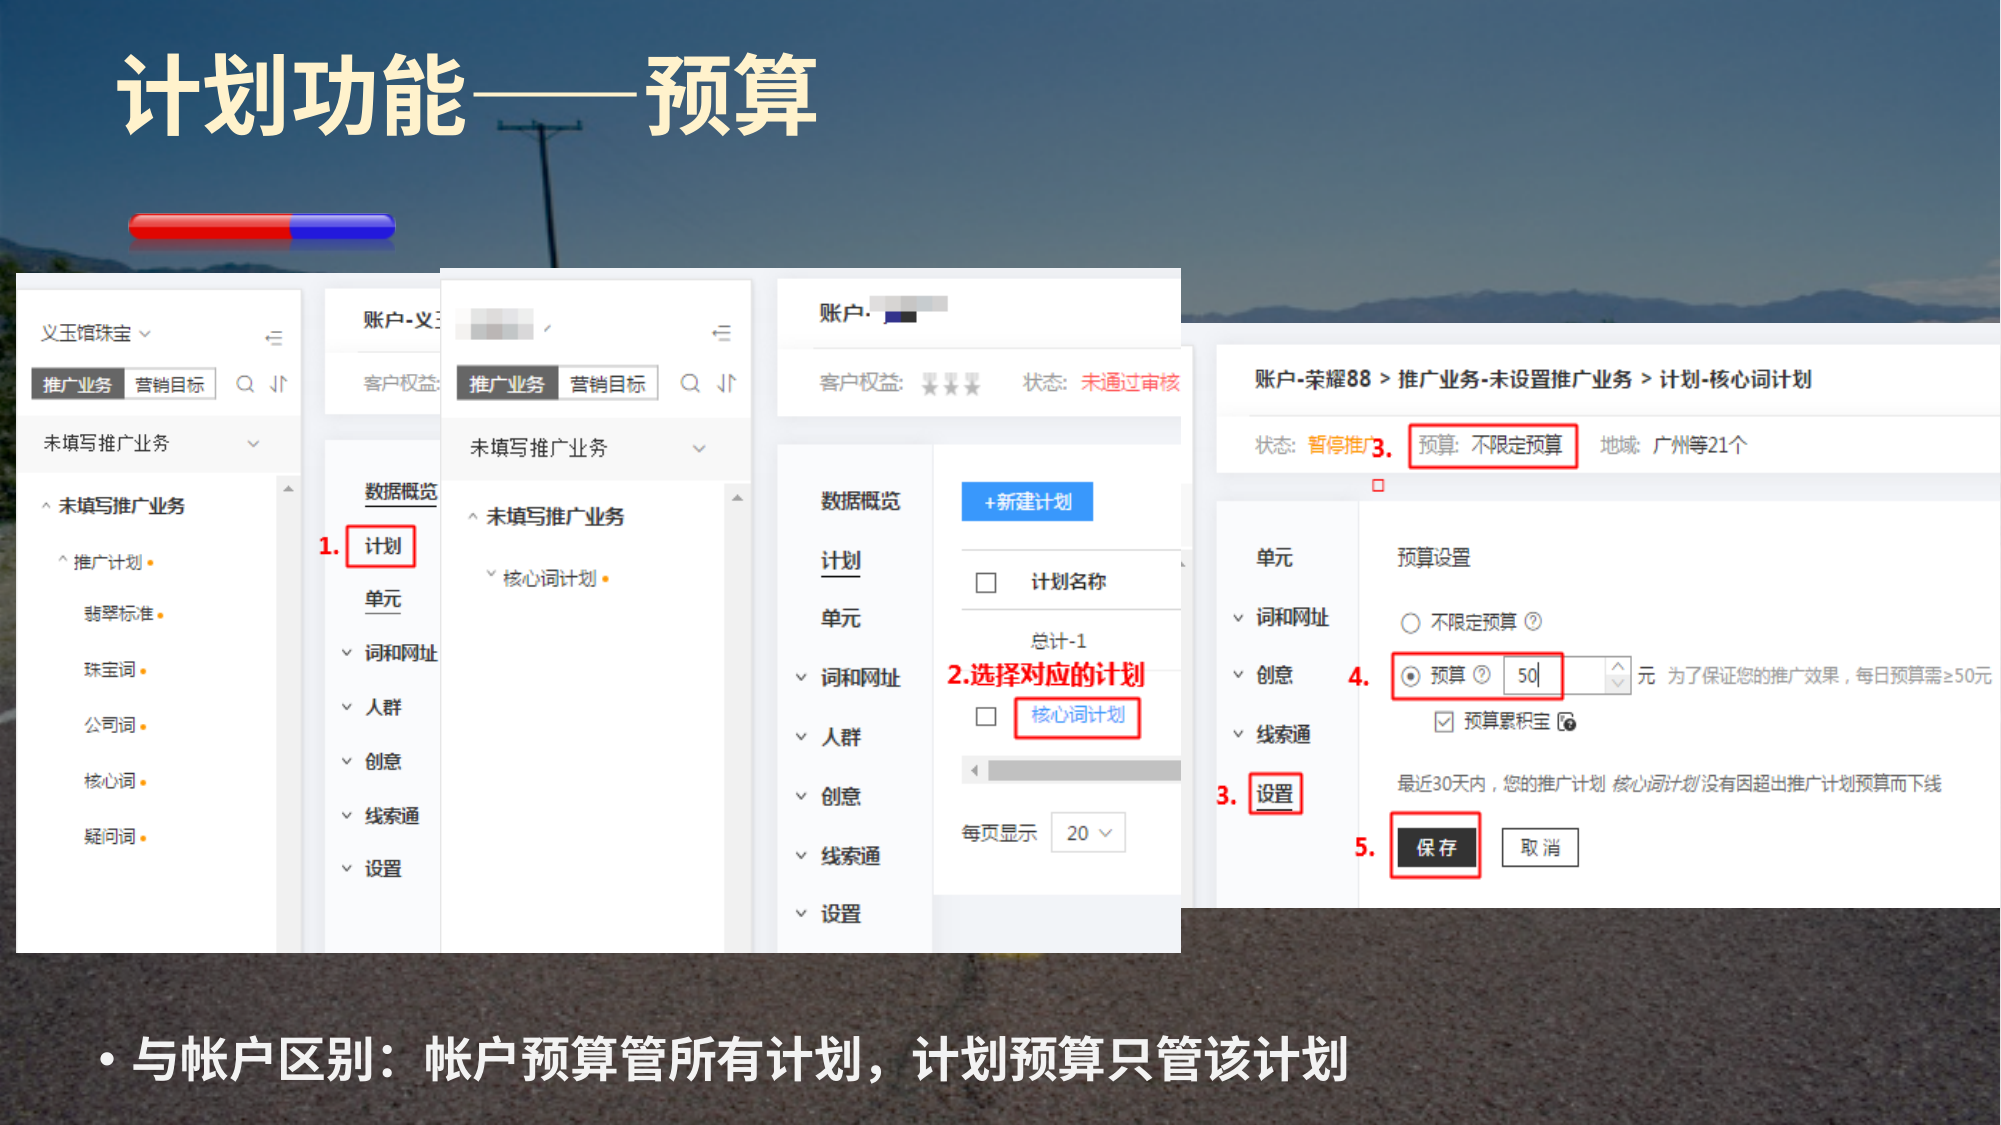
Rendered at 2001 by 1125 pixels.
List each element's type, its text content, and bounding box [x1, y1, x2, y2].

picture [0, 0, 2001, 1125]
list 与帐户区别：帐户预算管所有计划，计划预算只管该计划 [83, 1027, 1884, 1096]
title 计划功能——预算 [99, 45, 1521, 203]
